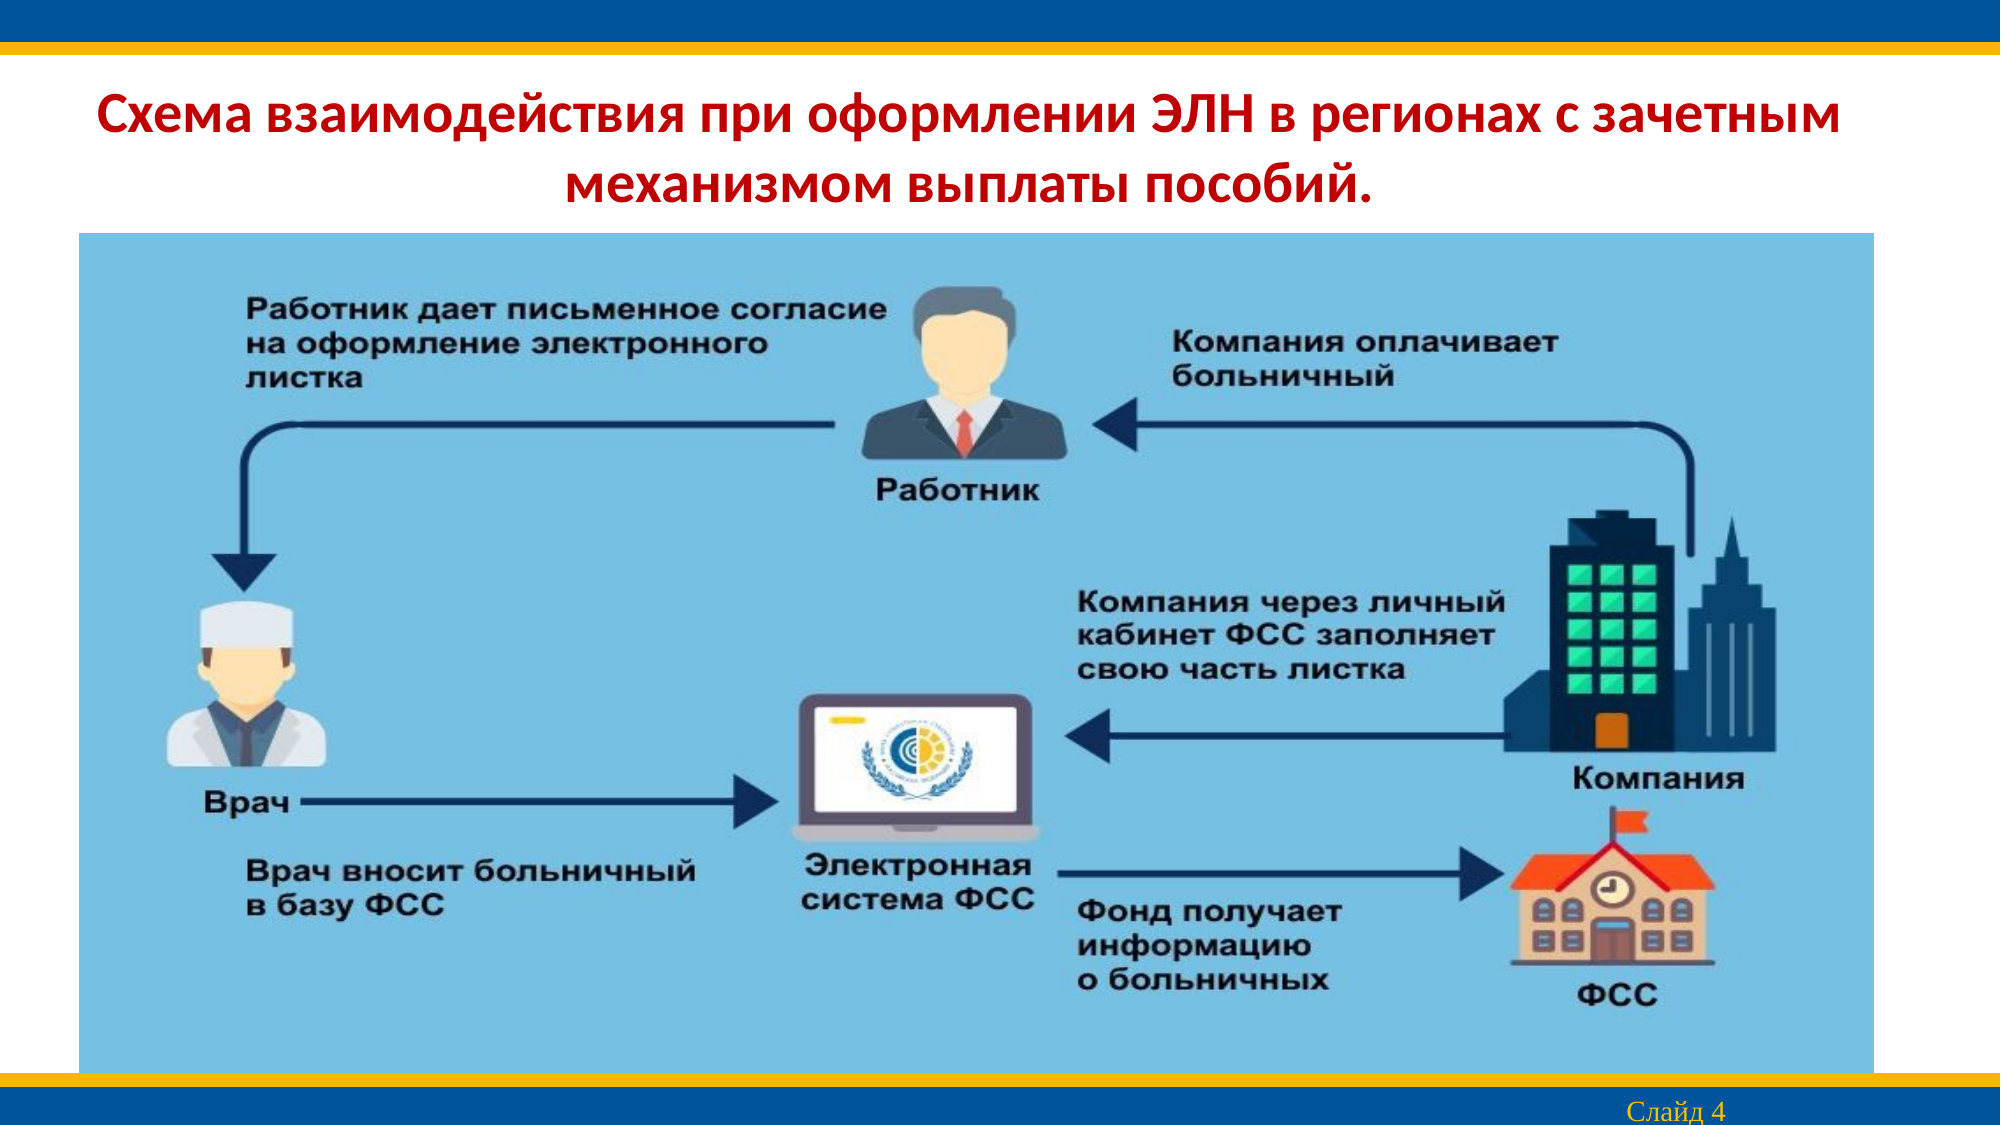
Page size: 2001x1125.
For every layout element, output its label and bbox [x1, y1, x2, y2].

picture [79, 233, 1874, 1074]
text_box [0, 0, 2000, 1125]
